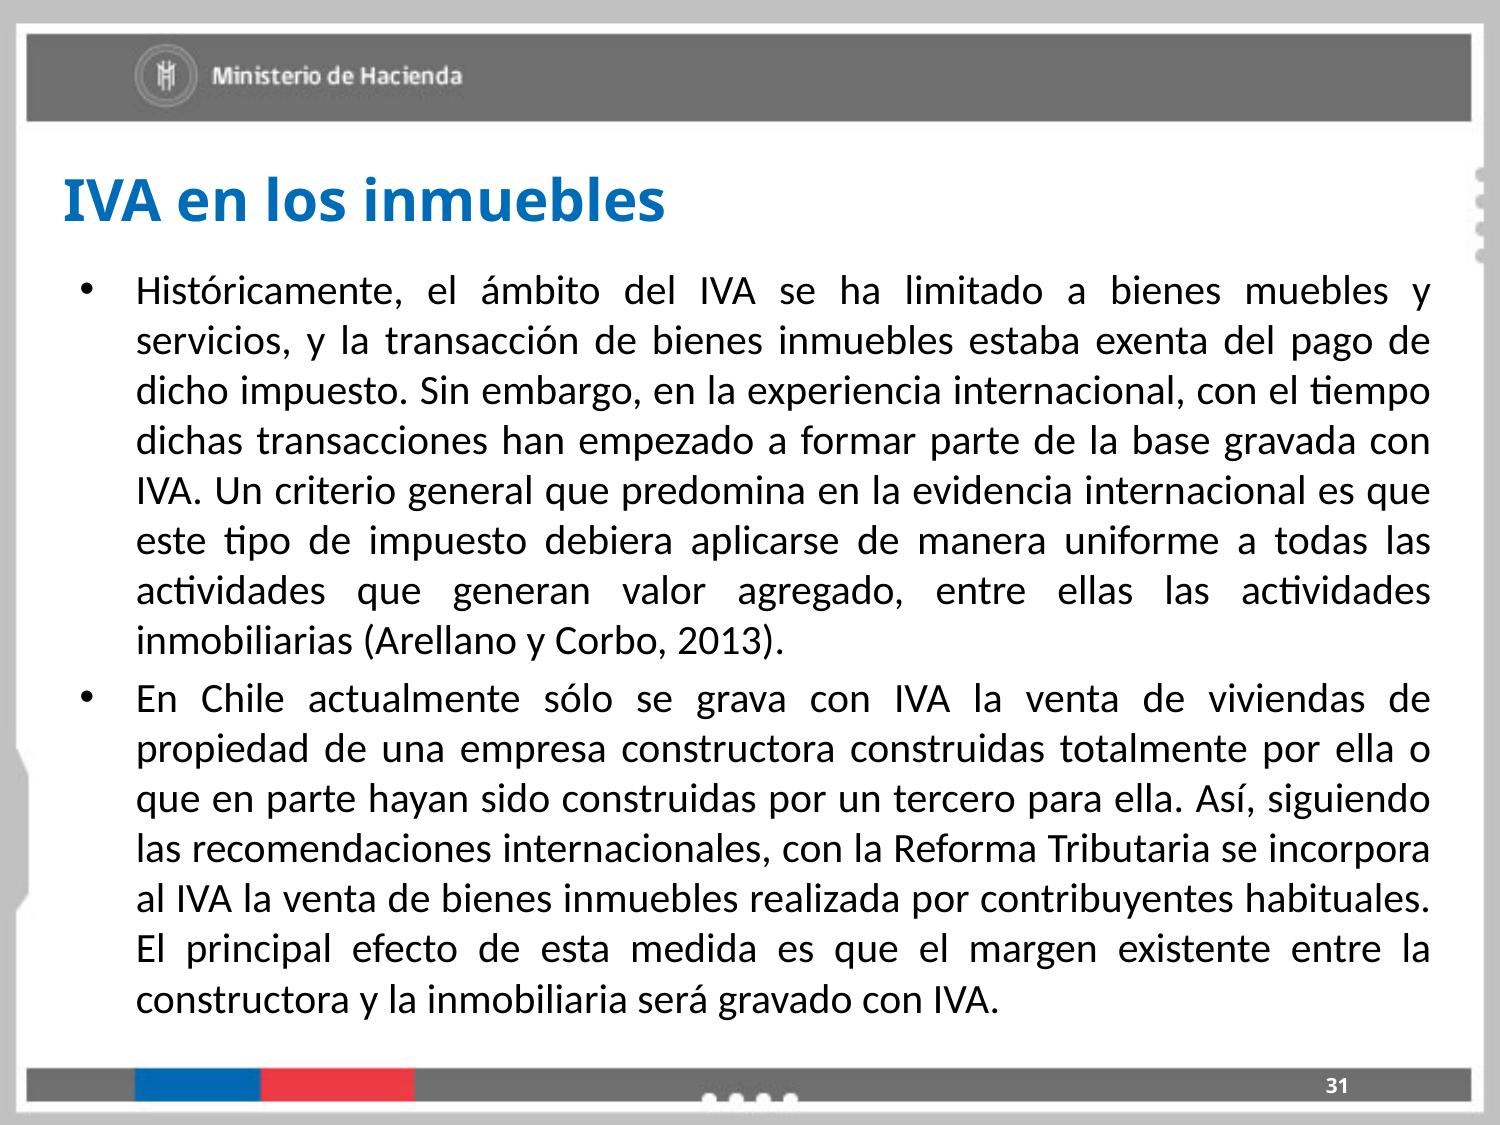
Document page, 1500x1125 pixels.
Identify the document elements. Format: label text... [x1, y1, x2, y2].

text_box IVA en los inmuebles [48, 138, 1424, 268]
picture [0, 0, 1500, 1125]
list Históricamente, el ámbito del IVA se ha limitado a bienes muebles y servicios, y la transacción de bienes inmuebles estaba exenta del pago de dicho impuesto. Sin embargo, en la experiencia internacional, con el tiempo dichas transacciones han empezado a formar parte de la base gravada con IVA. Un criterio general que predomina en la evidencia internacional es que este tipo de impuesto debiera aplicarse de manera uniforme a todas las actividades que generan valor agregado, entre ellas las actividades inmobiliarias (Arellano y Corbo, 2013). En Chile actualmente sólo se grava con IVA la venta de viviendas de propiedad de una empresa constructora construidas totalmente por ella o que en parte hayan sido construidas por un tercero para ella. Así, siguiendo las recomendaciones internacionales, con la Reforma Tributaria se incorpora al IVA la venta de bienes inmuebles realizada por contribuyentes habituales. El principal efecto de esta medida es que el margen existente entre la constructora y la inmobiliaria será gravado con IVA. [64, 255, 1447, 1047]
slide_number 31 [1014, 1070, 1365, 1103]
